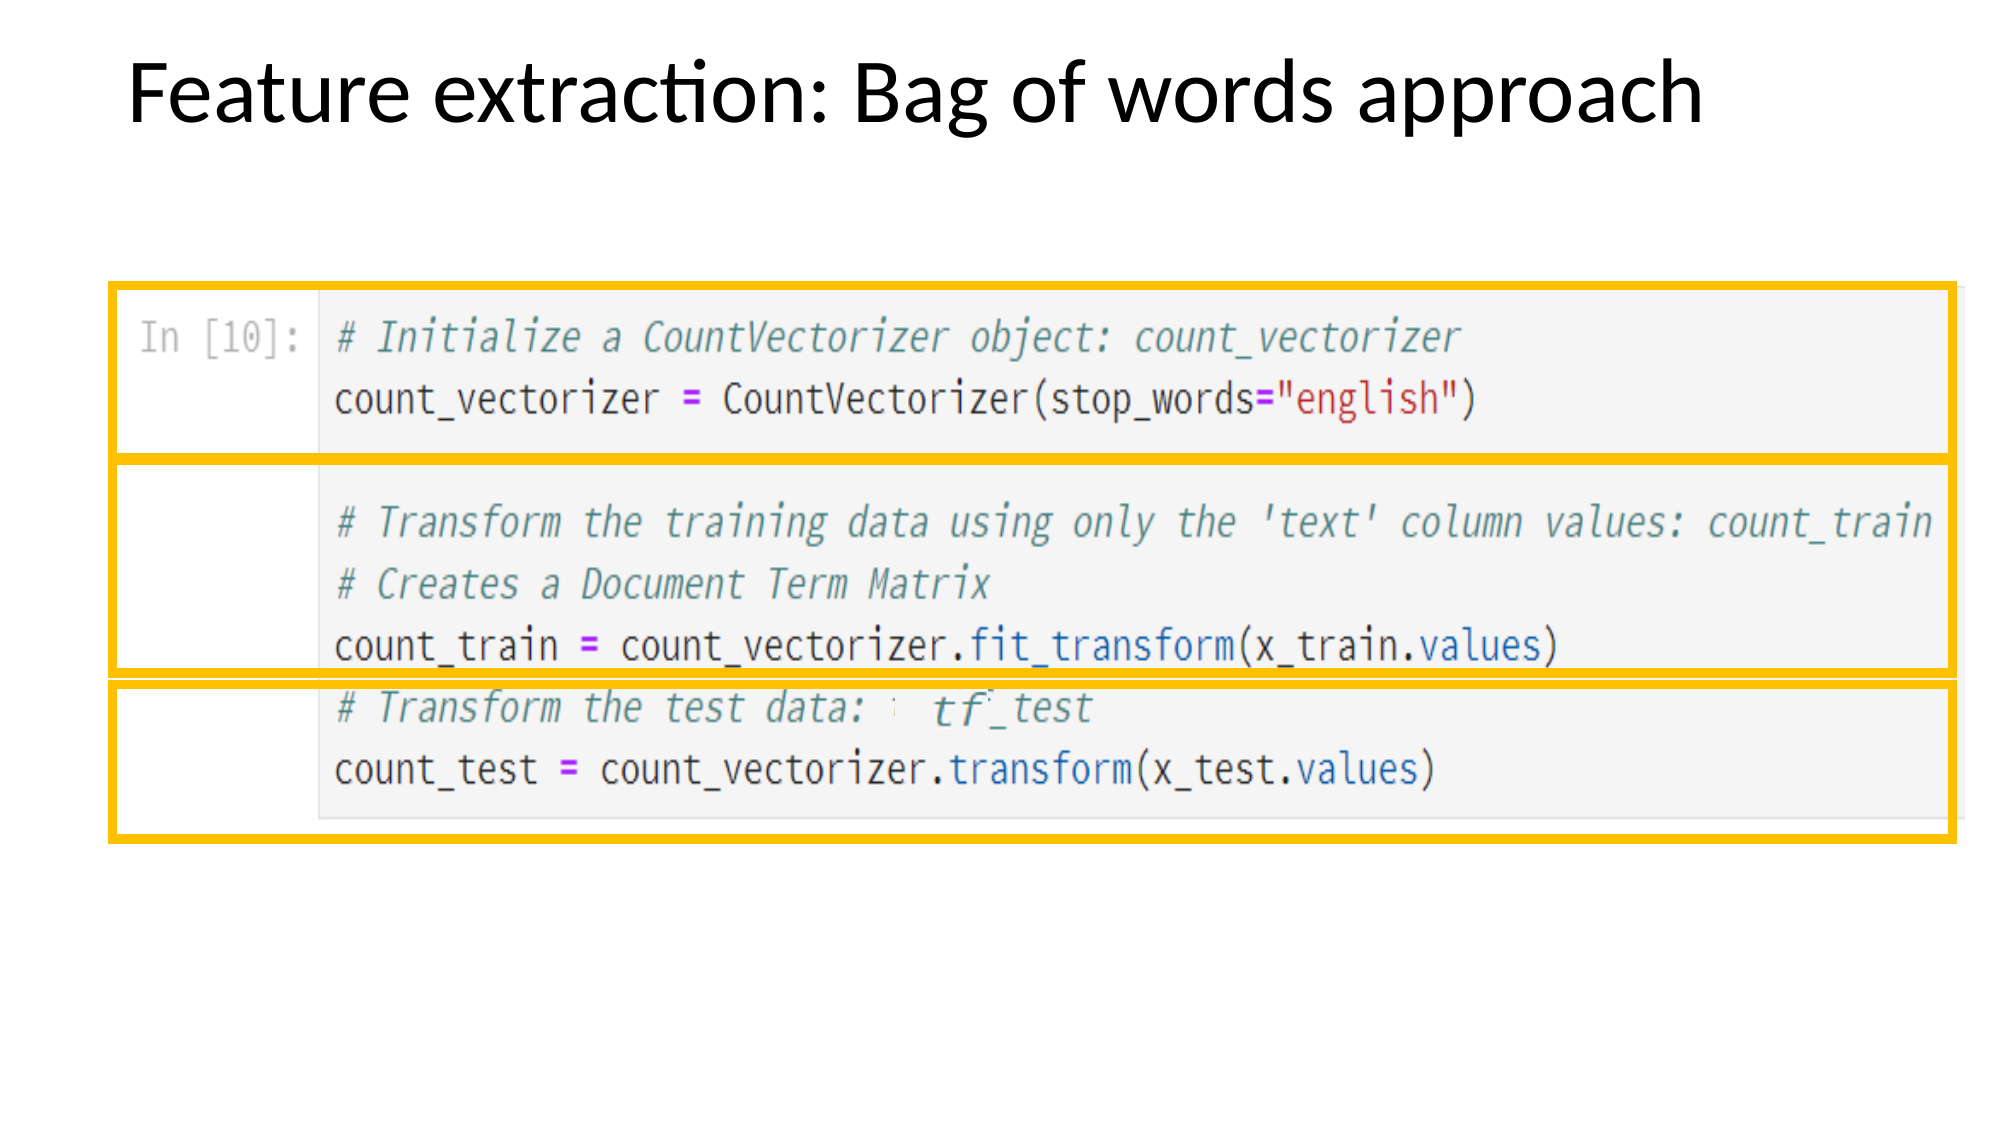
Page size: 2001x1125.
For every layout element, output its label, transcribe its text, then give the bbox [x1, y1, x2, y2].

picture [867, 687, 988, 750]
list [100, 286, 1965, 839]
text_box Feature extraction: Bag of words approach [112, 23, 1919, 149]
